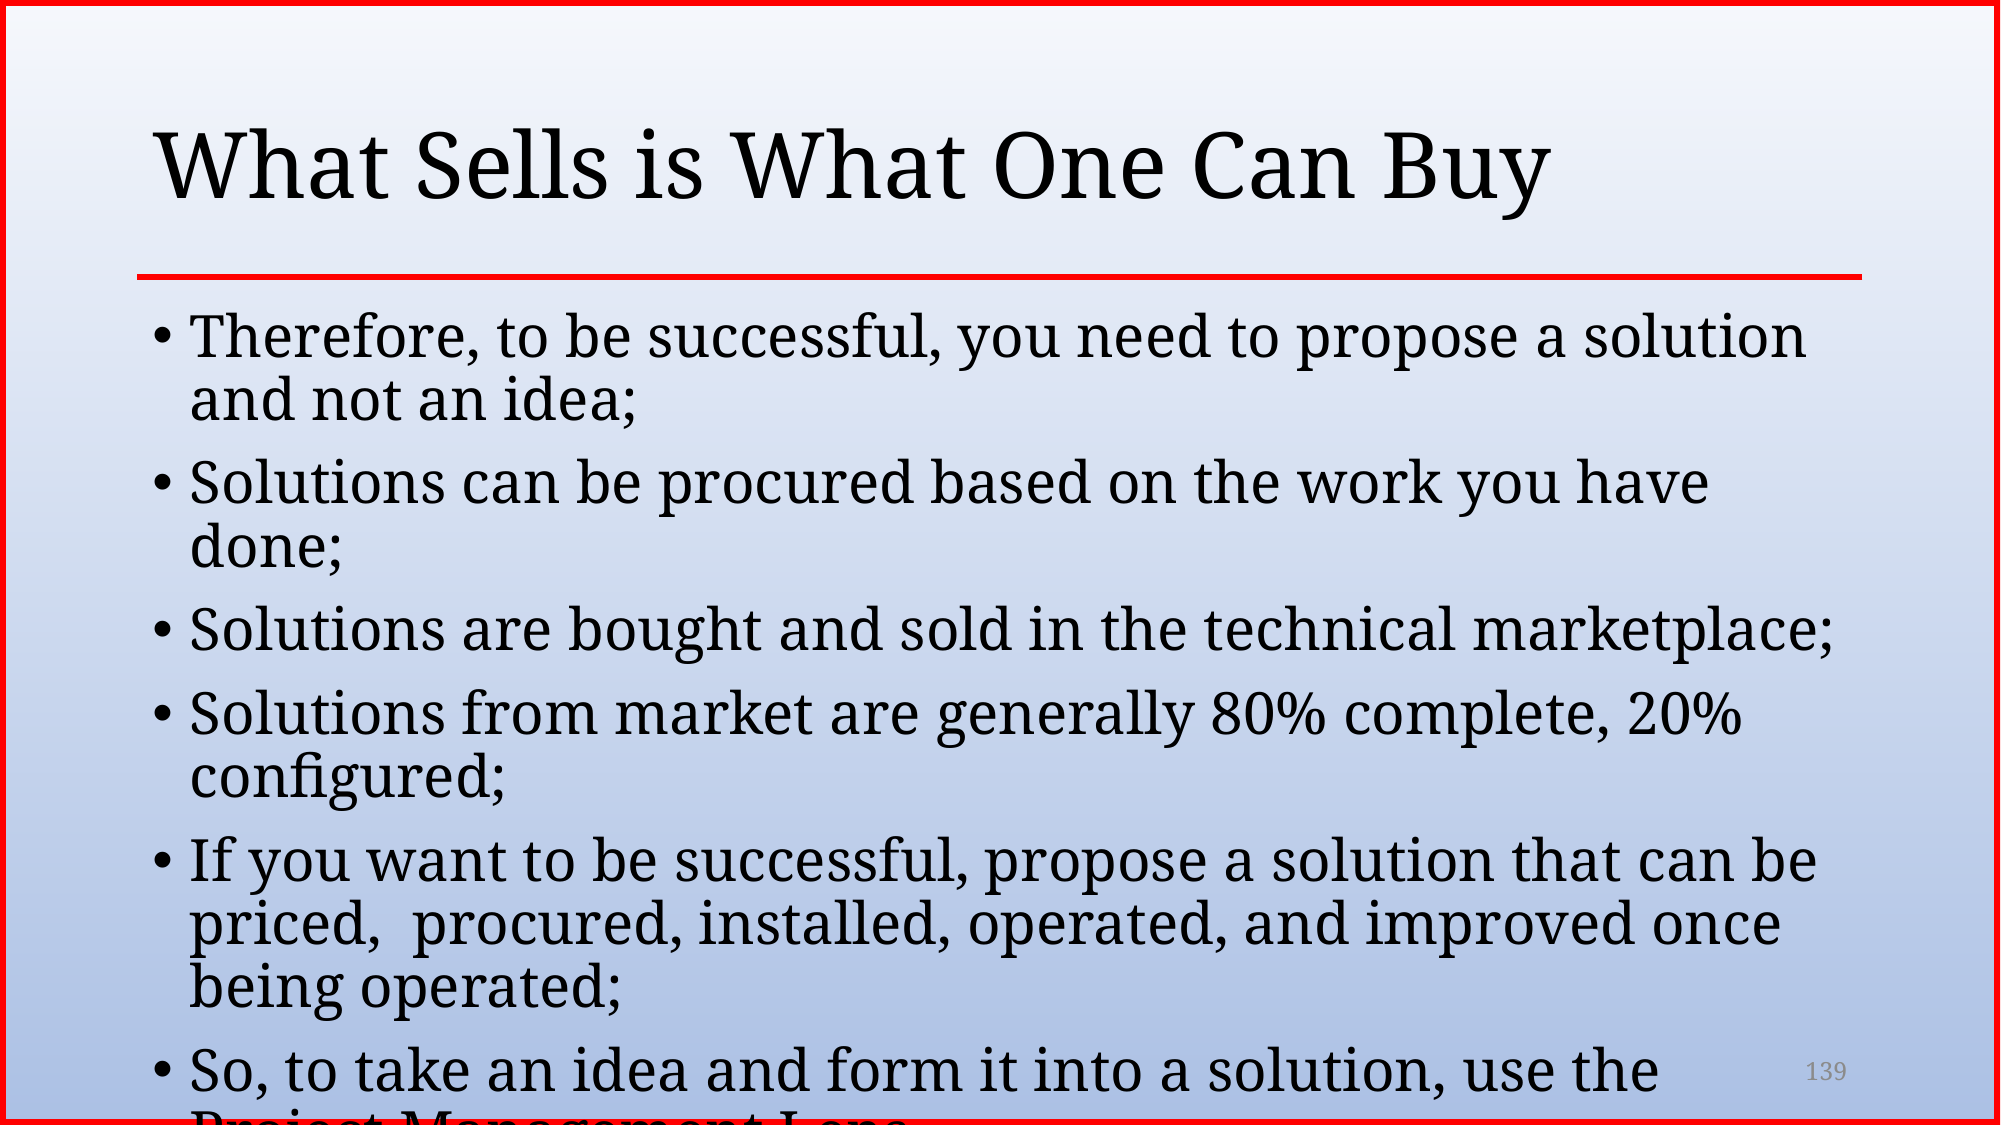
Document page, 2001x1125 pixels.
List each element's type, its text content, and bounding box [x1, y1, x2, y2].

title What Sells is What One Can Buy [137, 59, 1863, 278]
list Therefore, to be successful, you need to propose a solution and not an idea; Solutions can be procured based on the work you have done; Solutions are bought and sold in the technical marketplace; Solutions from market are generally 80% complete, 20% configured; If you want to be successful, propose a solution that can be priced, procured, installed, operated, and improved once being operated; So, to take an idea and form it into a solution, use the Project Management Lens [137, 299, 1863, 1014]
slide_number 139 [1412, 1042, 1863, 1103]
